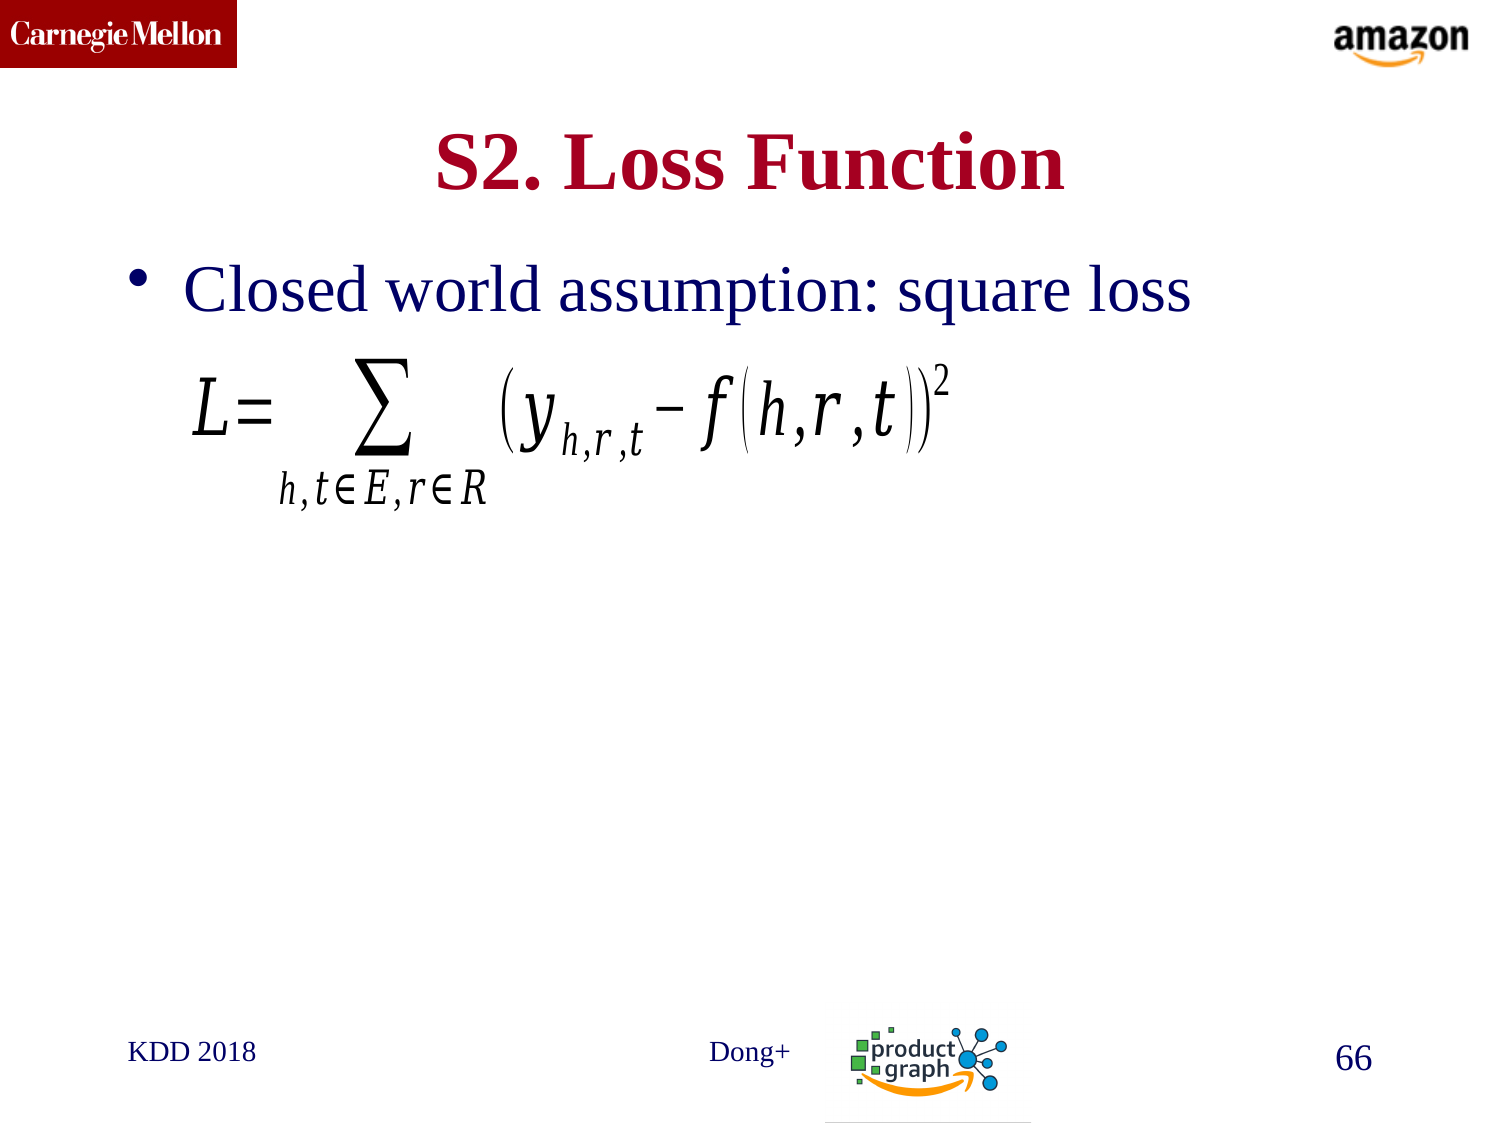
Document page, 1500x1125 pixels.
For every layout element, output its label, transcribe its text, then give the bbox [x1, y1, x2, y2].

list Closed world assumption: square loss [112, 237, 1326, 1001]
title S2. Loss Function [112, 99, 1388, 213]
picture [0, 0, 237, 68]
slide_number KDD 2018 [112, 1024, 426, 1101]
picture [1322, 4, 1484, 88]
footer Dong+ [512, 1024, 988, 1101]
slide_number 66 [1074, 1024, 1388, 1101]
